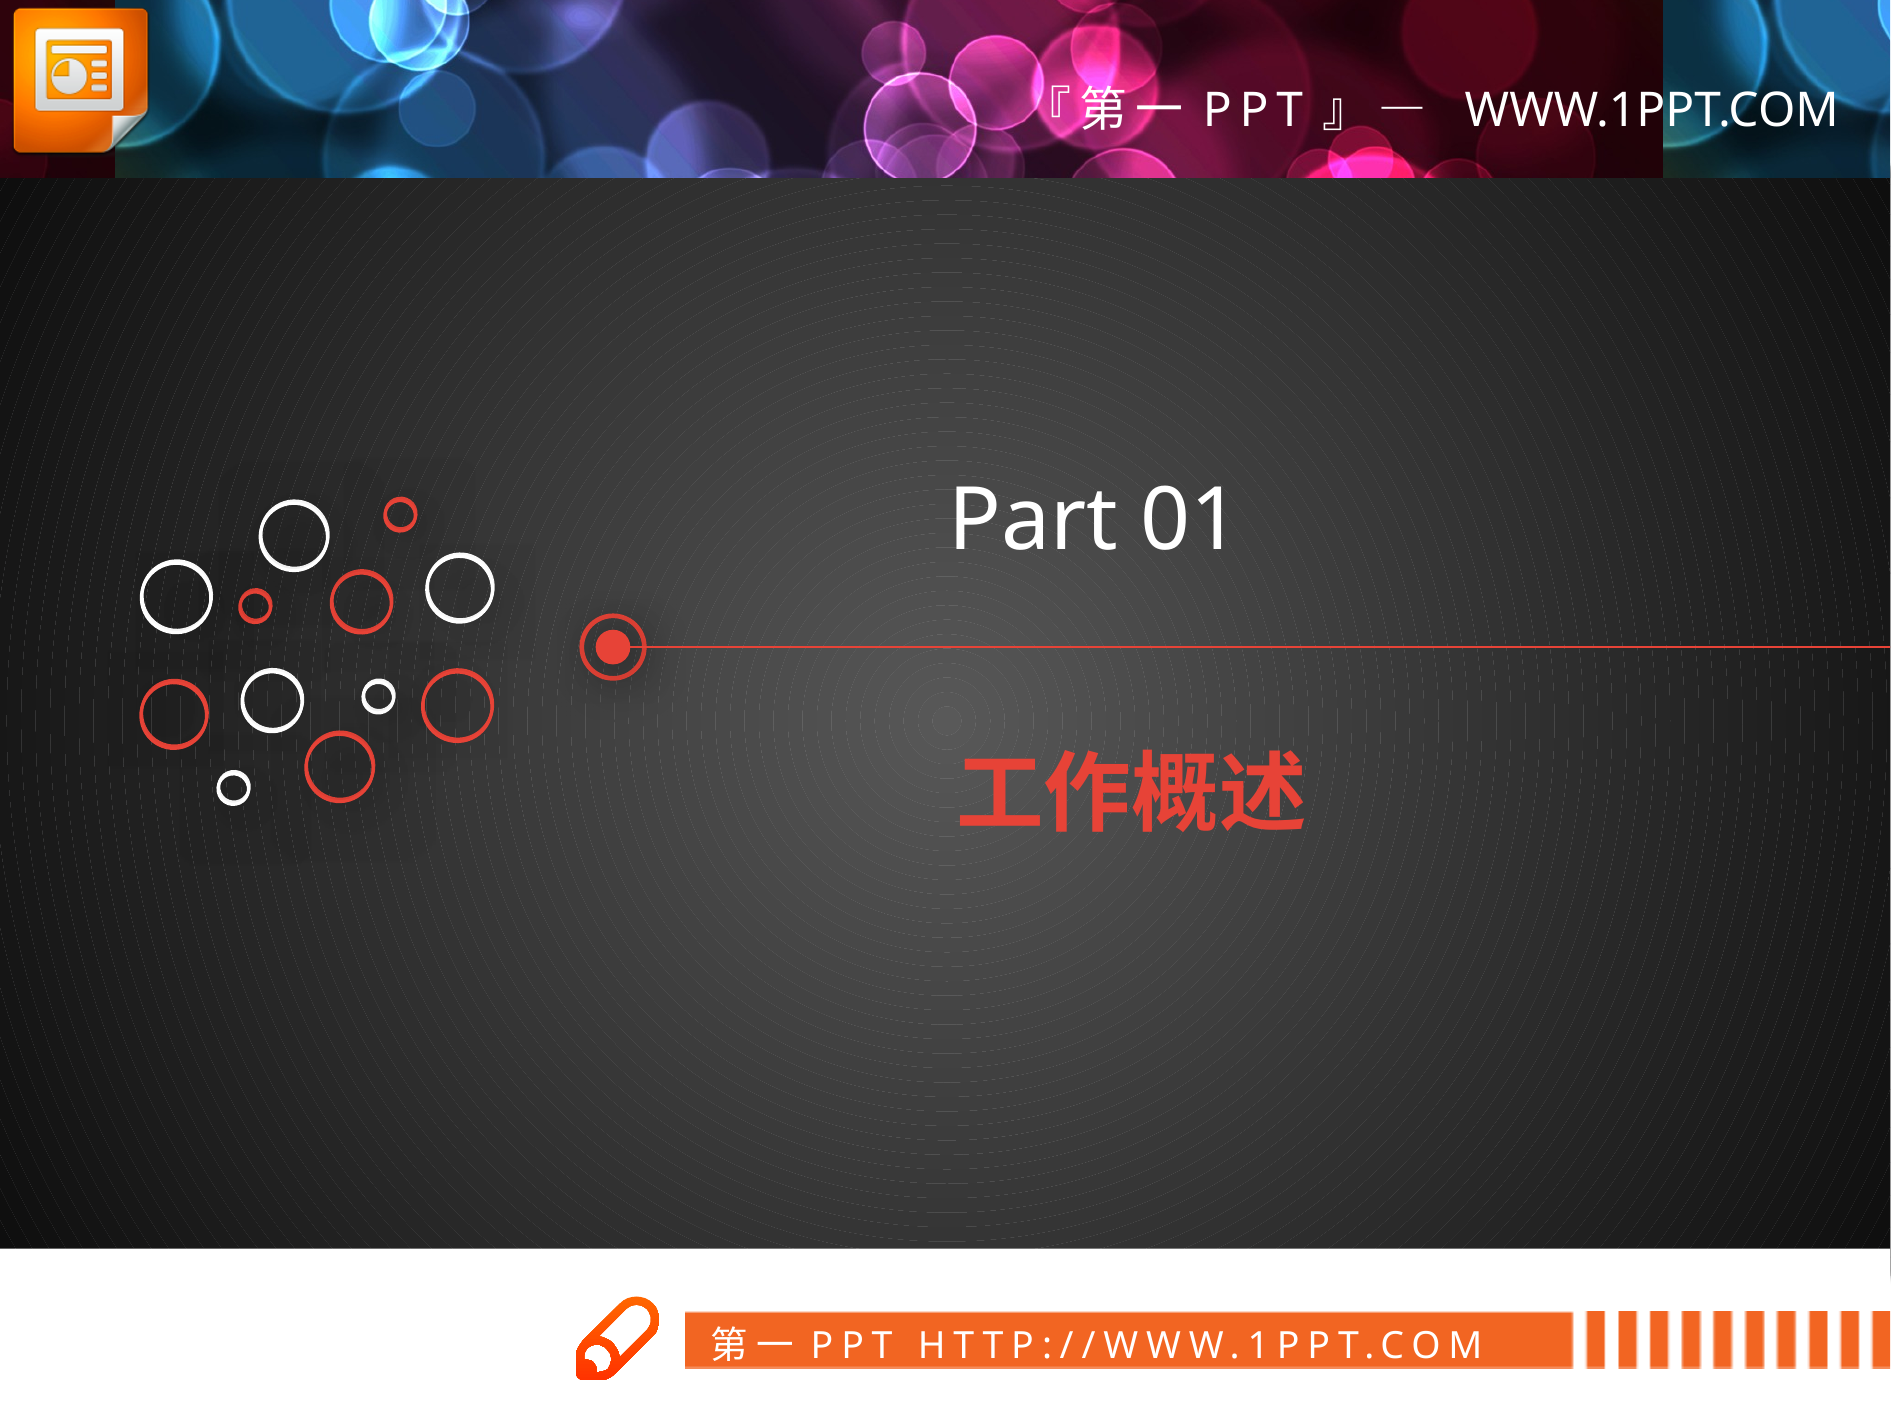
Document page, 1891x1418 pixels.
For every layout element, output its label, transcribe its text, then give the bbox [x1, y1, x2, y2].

text_box 工作概述 [941, 729, 1322, 849]
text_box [140, 500, 493, 805]
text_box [581, 615, 645, 679]
picture [0, 0, 1891, 178]
picture [685, 1311, 1891, 1369]
text_box Part 01 [933, 454, 1256, 575]
